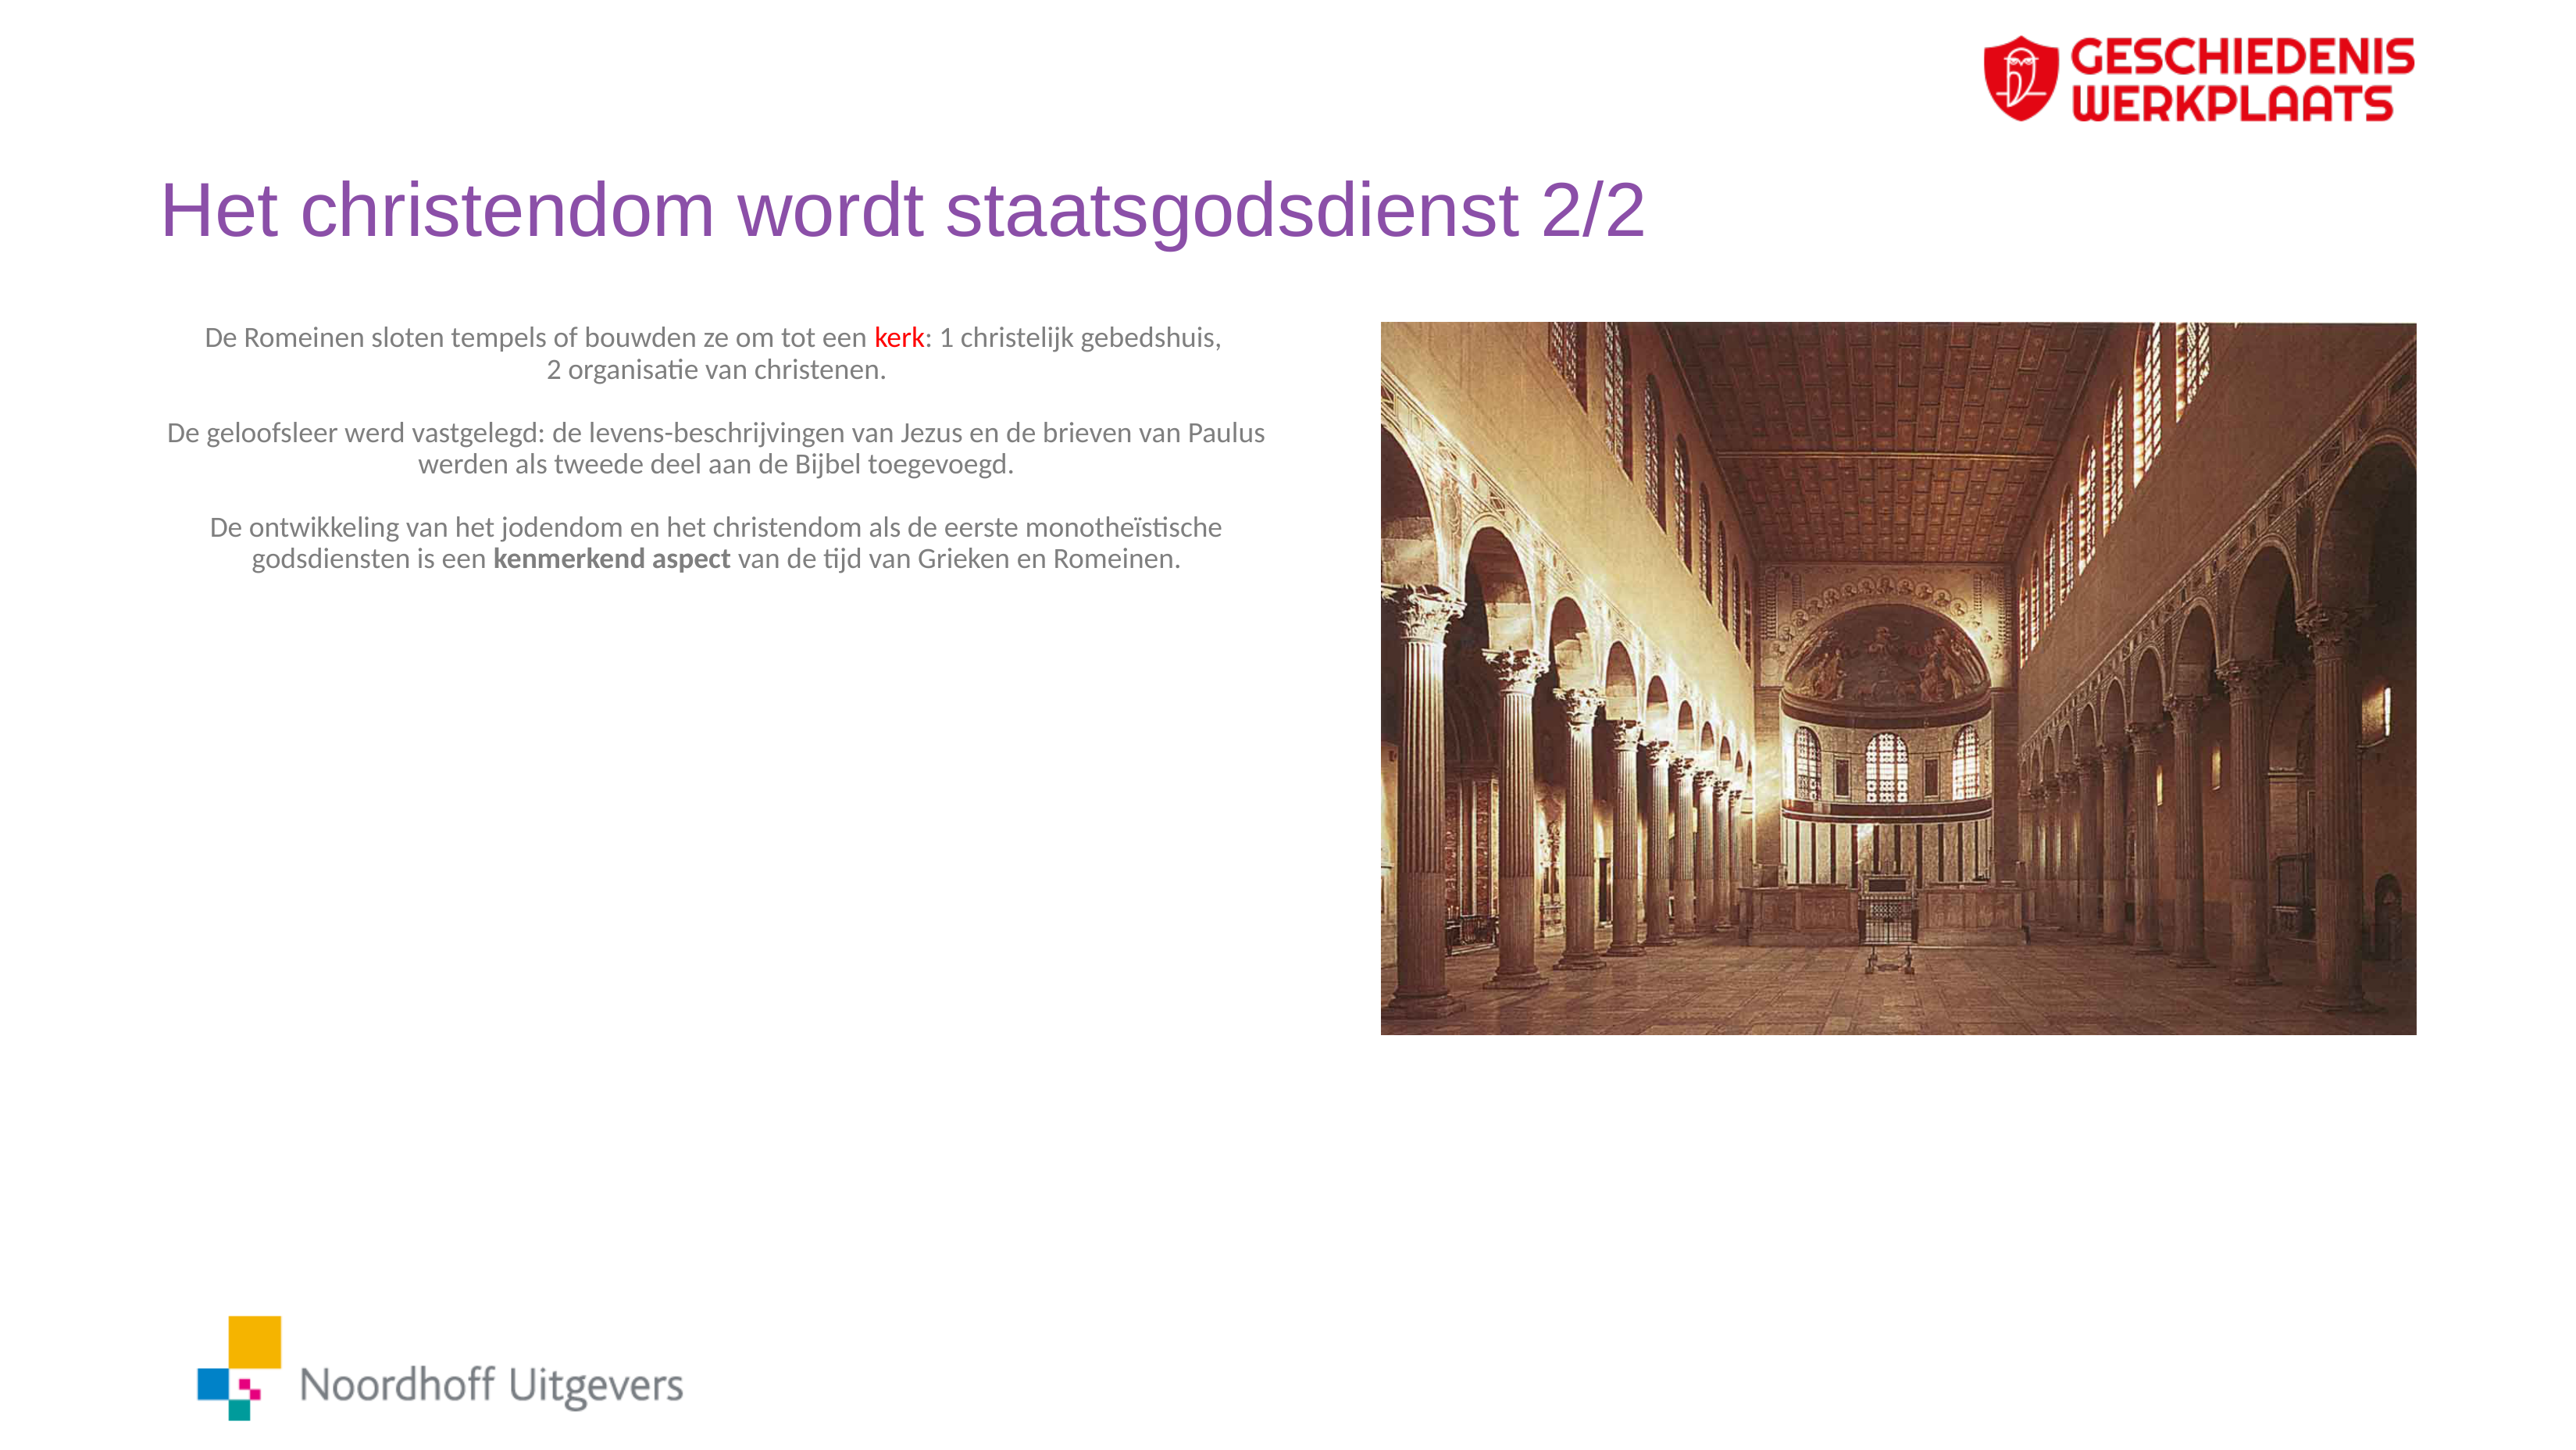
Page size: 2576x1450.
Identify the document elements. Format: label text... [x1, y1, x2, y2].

picture [1381, 322, 2417, 1035]
picture [159, 1288, 802, 1449]
title Het christendom wordt staatsgodsdienst 2/2 [159, 159, 2416, 266]
picture [1610, 0, 2576, 161]
list De Romeinen sloten tempels of bouwden ze om tot een kerk: 1 christelijk gebedshuis, 2 organisatie van christenen. De geloofsleer werd vastgelegd: de levens-beschrijvingen van Jezus en de brieven van Paulus werden als tweede deel aan de Bijbel toegevoegd. De ontwikkeling van het jodendom en het christendom als de eerste monotheïstische godsdiensten is een kenmerkend aspect van de tijd van Grieken en Romeinen. [159, 322, 1288, 1288]
